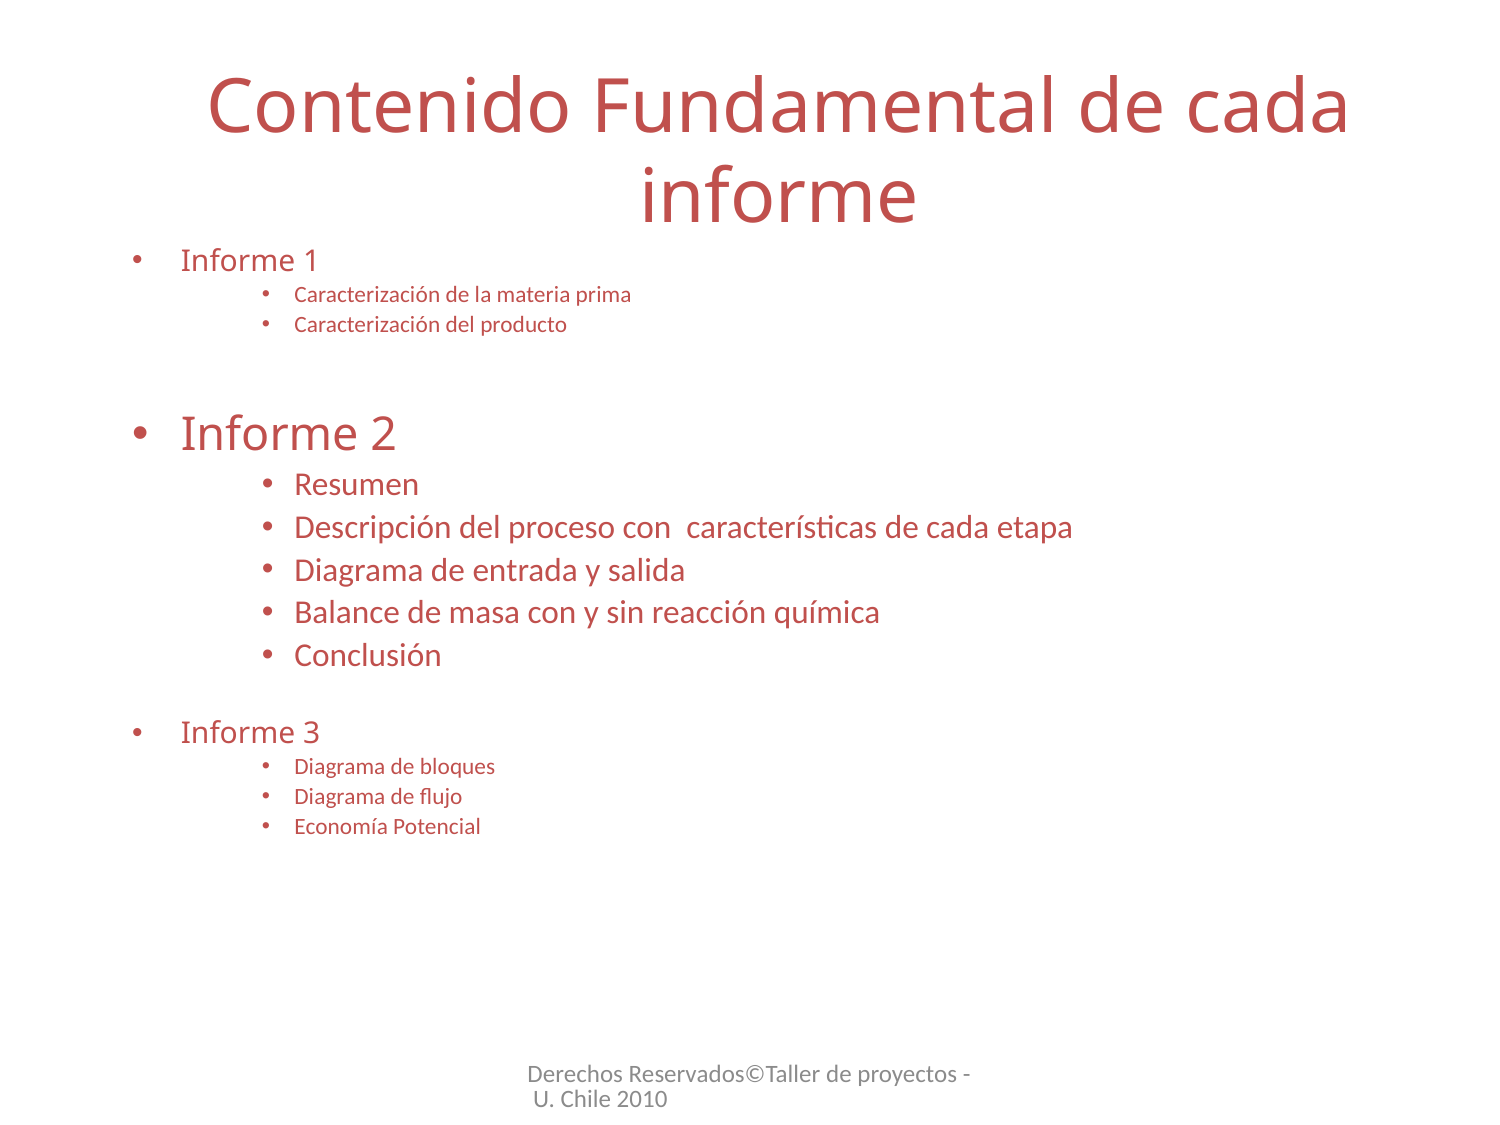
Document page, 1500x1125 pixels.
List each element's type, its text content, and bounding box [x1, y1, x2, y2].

list Informe 1 Caracterización de la materia prima Caracterización del producto Informe 2 Resumen Descripción del proceso con características de cada etapa Diagrama de entrada y salida Balance de masa con y sin reacción química Conclusión Informe 3 Diagrama de bloques Diagrama de flujo Economía Potencial [117, 245, 1393, 851]
text_box Contenido Fundamental de cada informe [58, 49, 1500, 245]
footer Derechos Reservados©Taller de proyectos - U. Chile 2010 [512, 1042, 988, 1103]
